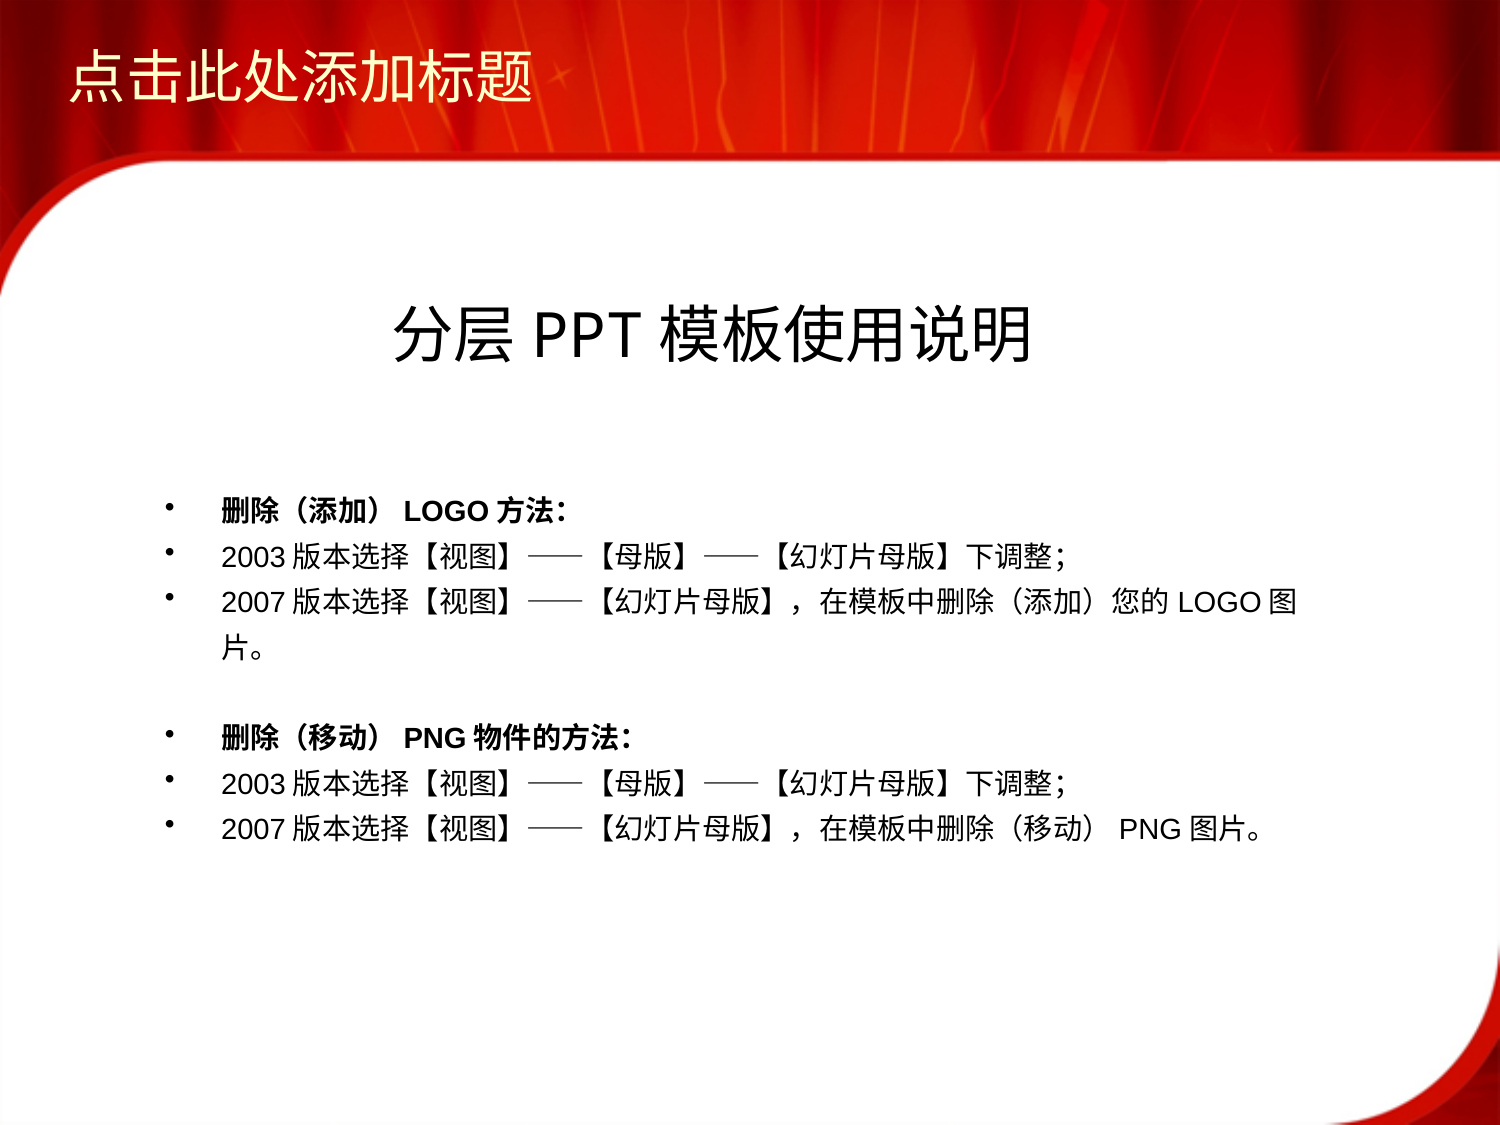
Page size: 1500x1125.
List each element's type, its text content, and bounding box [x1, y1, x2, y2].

picture [0, 0, 1500, 1125]
text_box 删除（添加）LOGO方法： 2003版本选择【视图】——【母版】——【幻灯片母版】下调整； 2007版本选择【视图】——【幻灯片母版】，在模板中删除（添加）您的LOGO图片。 删除（移动）PNG物件的方法： 2003版本选择【视图】——【母版】——【幻灯片母版】下调整； 2007版本选择【视图】——【幻灯片母版】，在模板中删除（移动）PNG图片。 [149, 474, 1350, 988]
text_box 分层PPT模板使用说明 [149, 287, 1275, 397]
text_box 点击此处添加标题 [53, 33, 845, 118]
